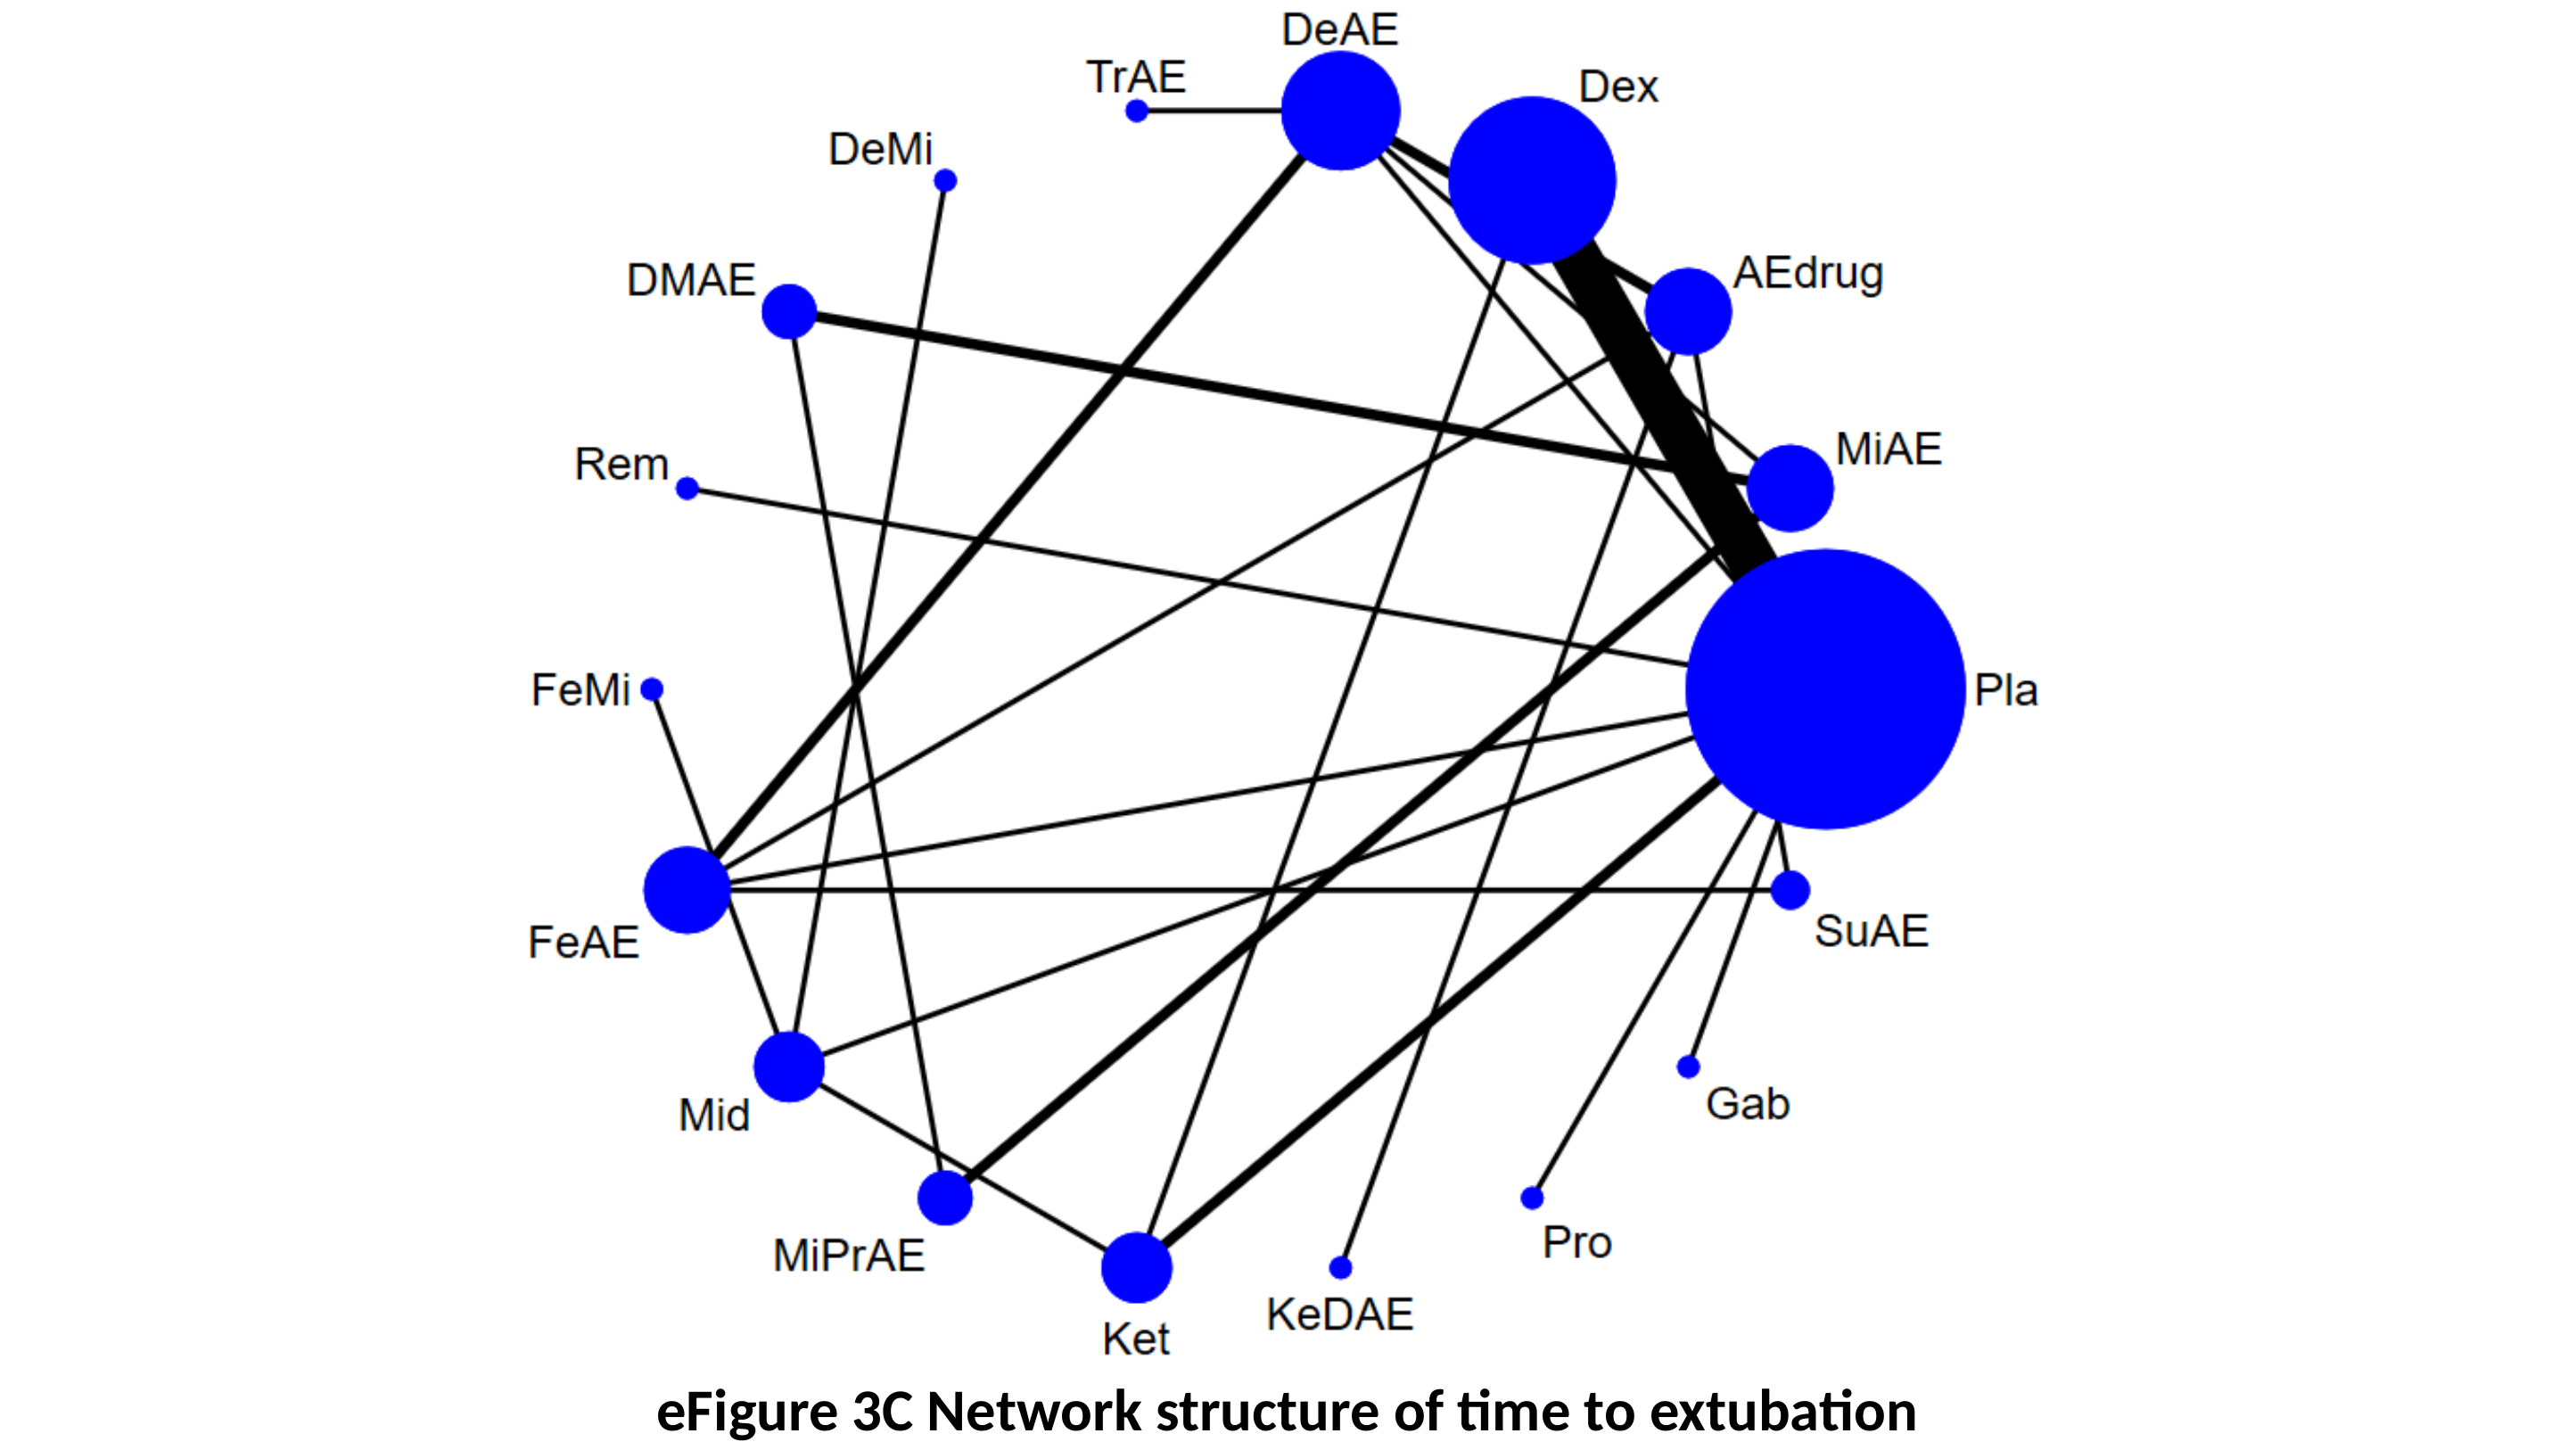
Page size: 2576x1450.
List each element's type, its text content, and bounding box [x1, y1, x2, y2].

text_box eFigure 3C Network structure of time to extubation [0, 1364, 2576, 1449]
picture [508, 0, 2068, 1364]
